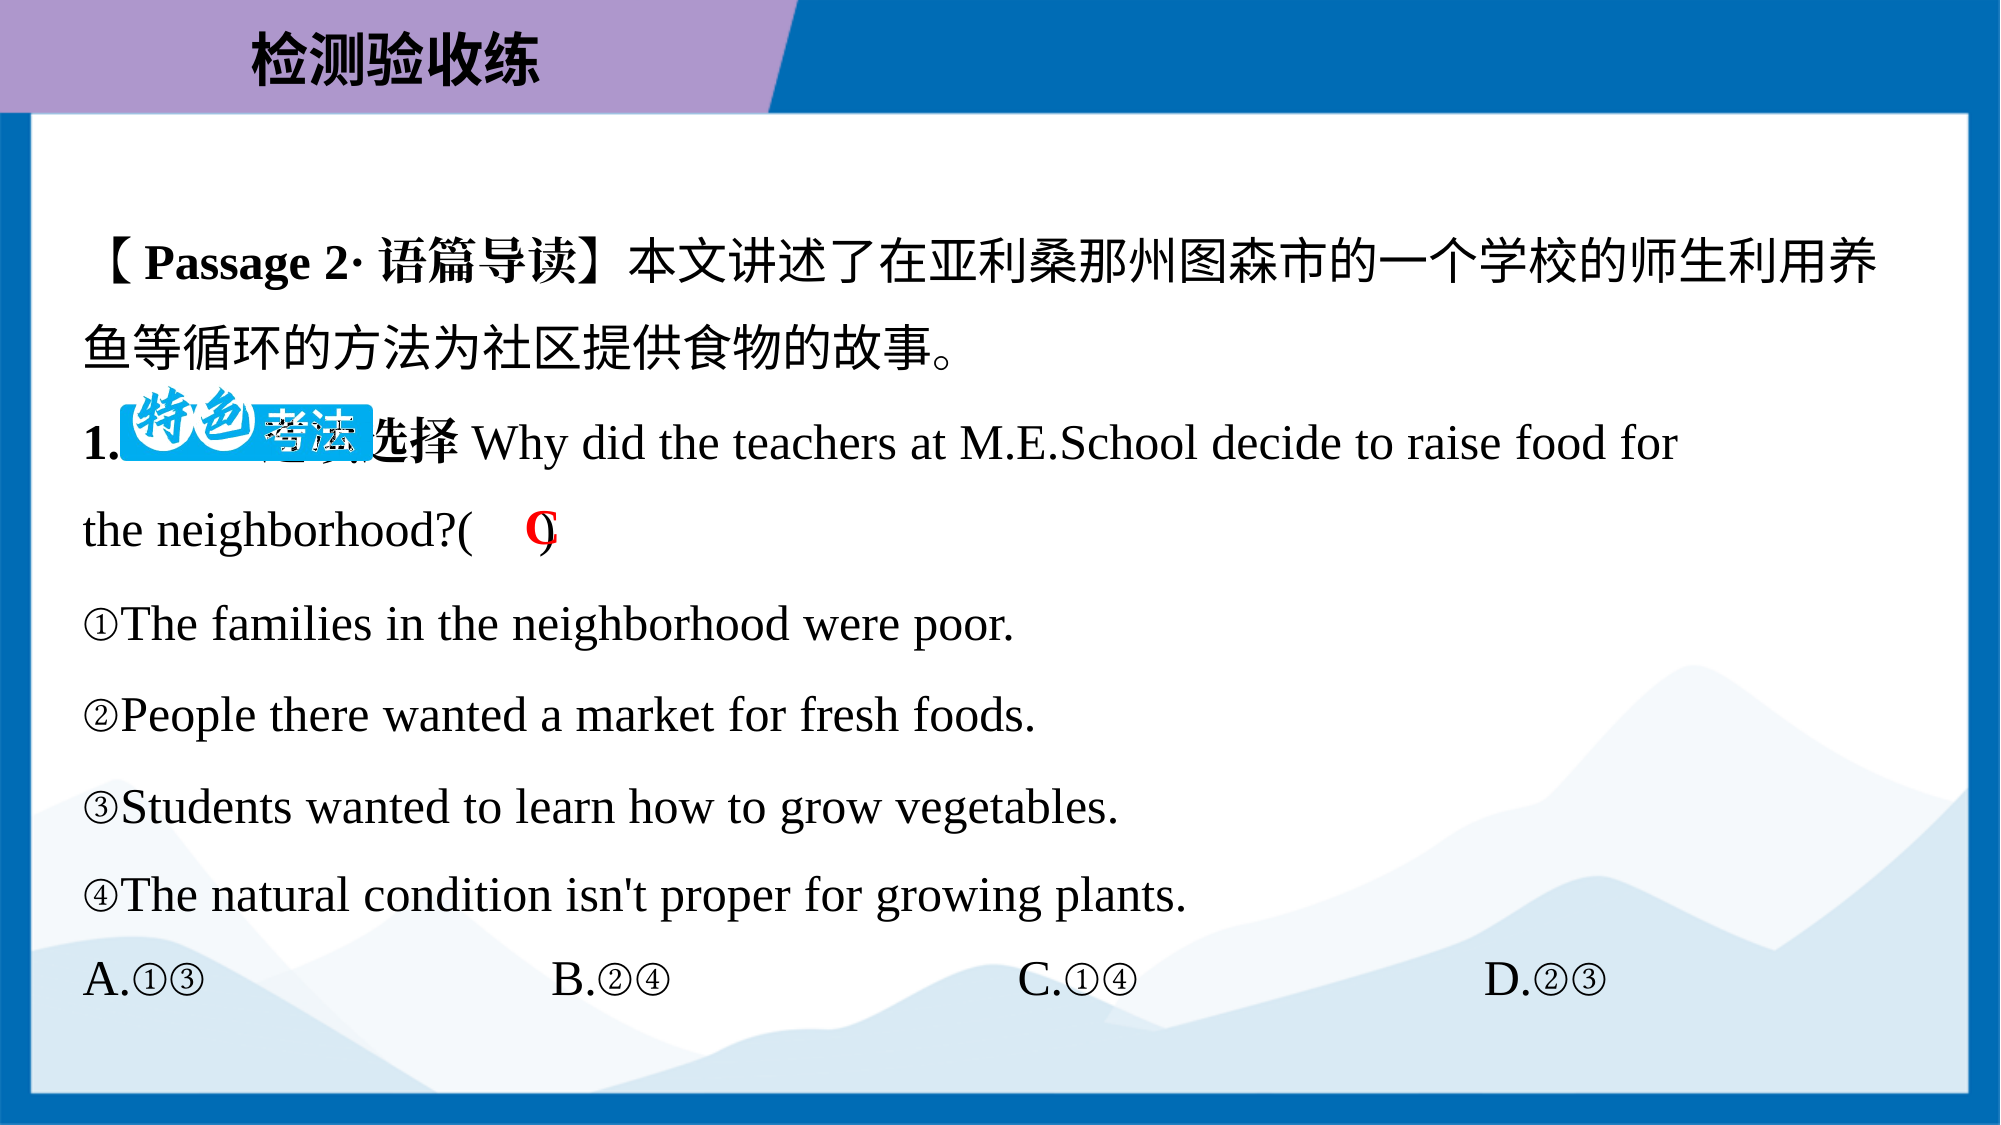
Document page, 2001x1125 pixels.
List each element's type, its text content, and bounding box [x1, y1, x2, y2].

text_box 1. 选项选择Why did the teachers at M.E.School decide to raise food for the neighborhood?( ) [82, 377, 1917, 547]
text_box C [506, 467, 579, 546]
text_box 【Passage 2·语篇导读】本文讲述了在亚利桑那州图森市的一个学校的师生利用养 鱼等循环的方法为社区提供食物的故事。 [82, 197, 1917, 368]
text_box ①The families in the neighborhood were poor. ②People there wanted a market for fresh foods. ③Students wanted to learn how to grow vegetables. ④The natural condition isn't proper for growing plants. [82, 558, 1917, 912]
text_box A.①③ B.②④ C.①④ D.②③ [82, 917, 1917, 996]
picture [0, 0, 2000, 1125]
